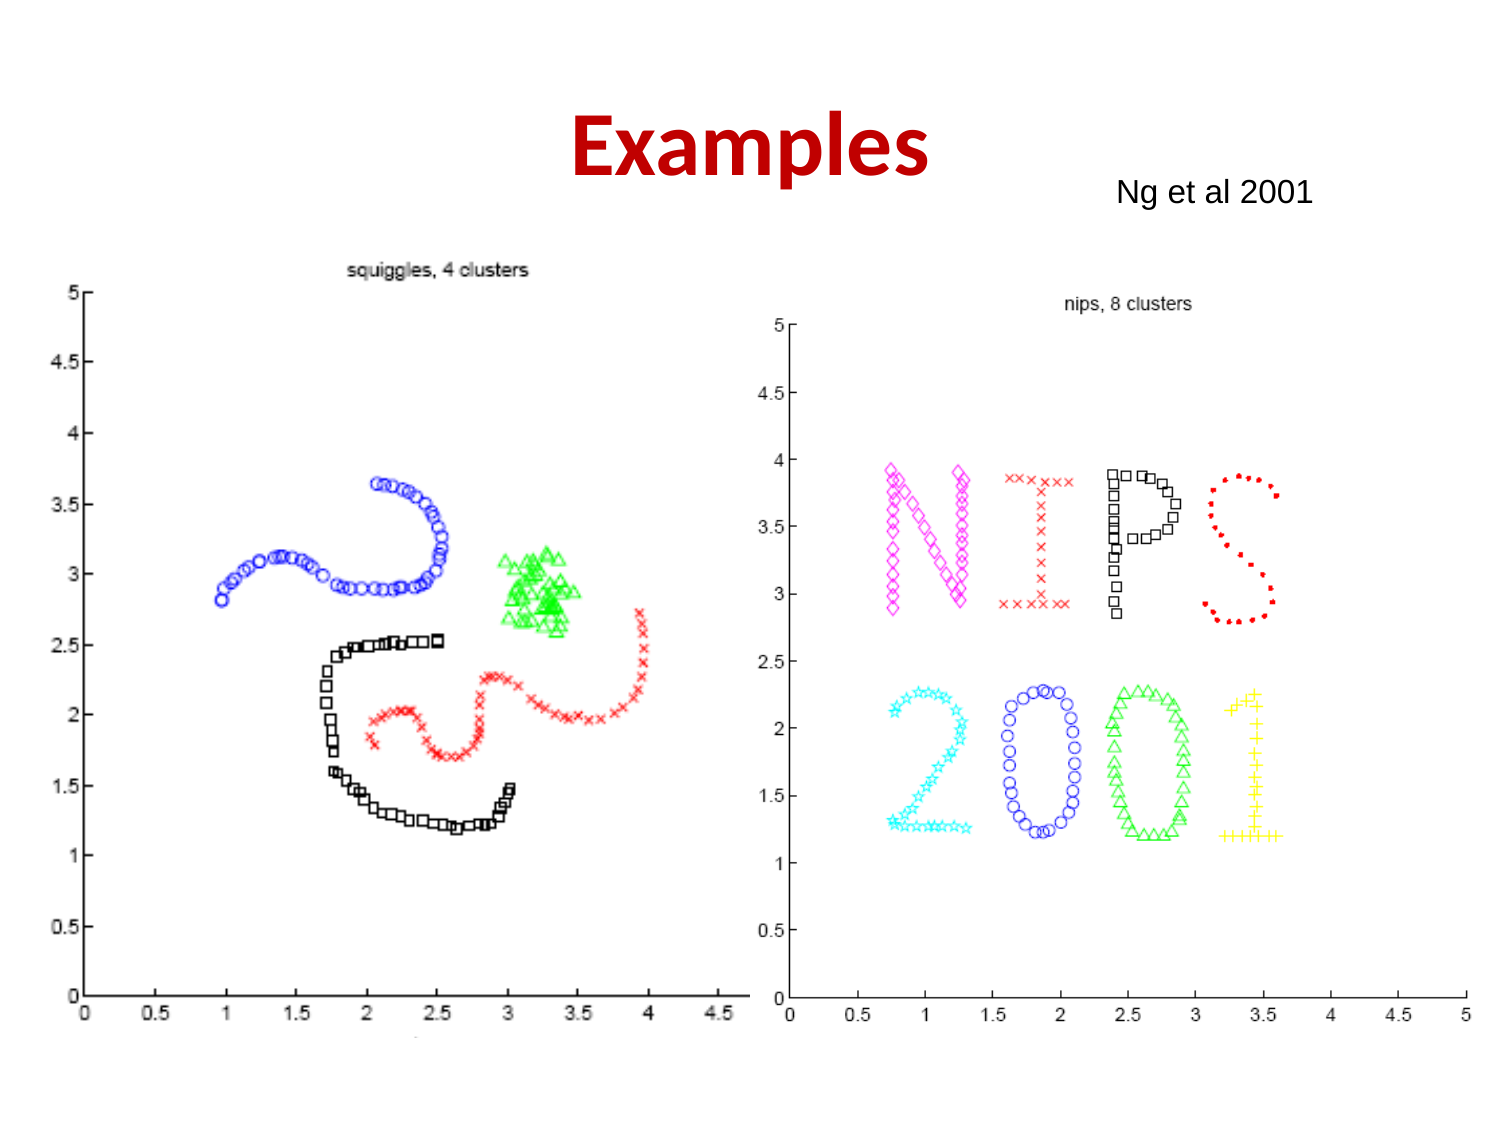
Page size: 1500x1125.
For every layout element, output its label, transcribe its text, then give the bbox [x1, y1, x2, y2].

text_box Ng et al 2001 [1101, 162, 1330, 218]
title Examples [75, 45, 1425, 233]
picture [37, 246, 1491, 1038]
